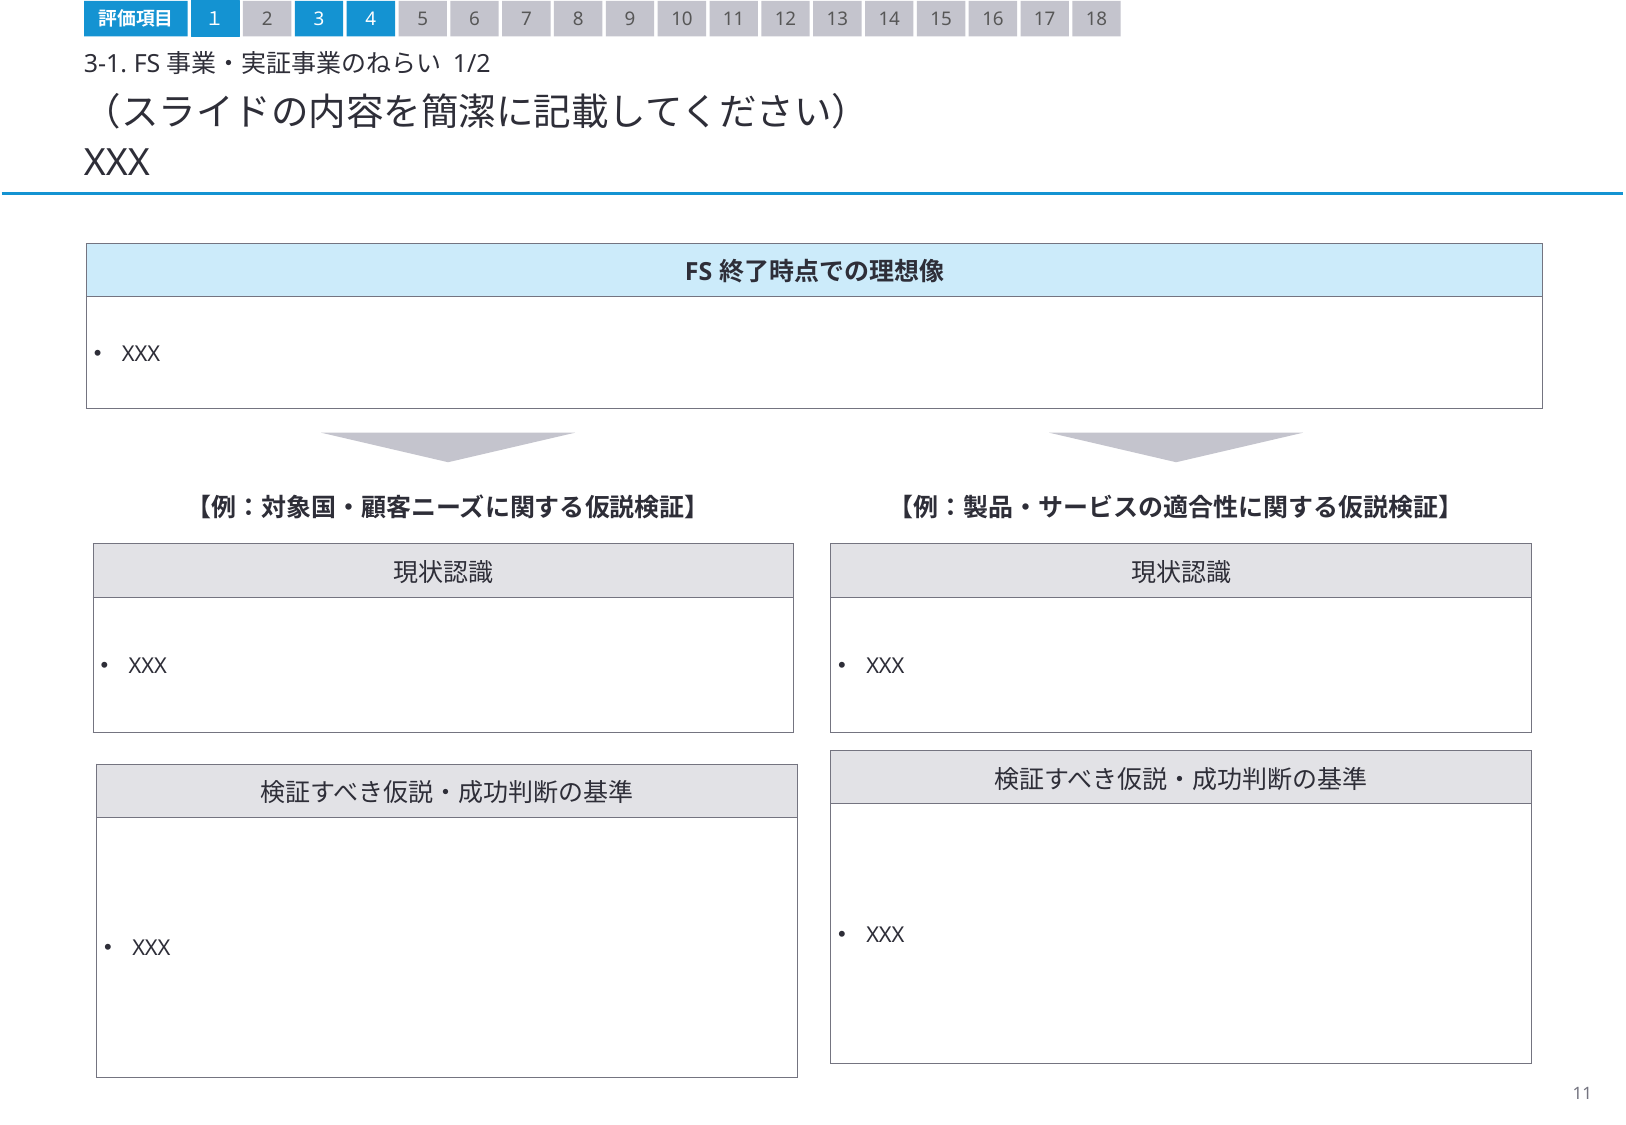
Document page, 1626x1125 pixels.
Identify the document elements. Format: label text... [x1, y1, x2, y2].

table_cell XXX [94, 598, 793, 732]
table_header FS終了時点での理想像 [87, 244, 1542, 296]
table_header 検証すべき仮説・成功判断の基準 [97, 765, 797, 817]
text_box [1048, 431, 1304, 464]
table_cell XXX [97, 818, 797, 1077]
table_header 現状認識 [831, 544, 1531, 597]
table_cell XXX [87, 297, 1542, 408]
table_cell XXX [831, 804, 1531, 1063]
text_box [83, 0, 1122, 37]
text_box [320, 431, 576, 464]
list （スライドの内容を簡潔に記載してください） XXX [84, 83, 1543, 183]
table_cell XXX [831, 598, 1531, 732]
text_box 【例：対象国・顧客ニーズに関する仮説検証】 [83, 484, 811, 526]
table_header 現状認識 [94, 544, 793, 597]
list 3-1. FS事業・実証事業のねらい 1/2 [84, 40, 1543, 82]
table_header 検証すべき仮説・成功判断の基準 [831, 751, 1531, 803]
text_box 【例：製品・サービスの適合性に関する仮説検証】 [811, 484, 1541, 526]
